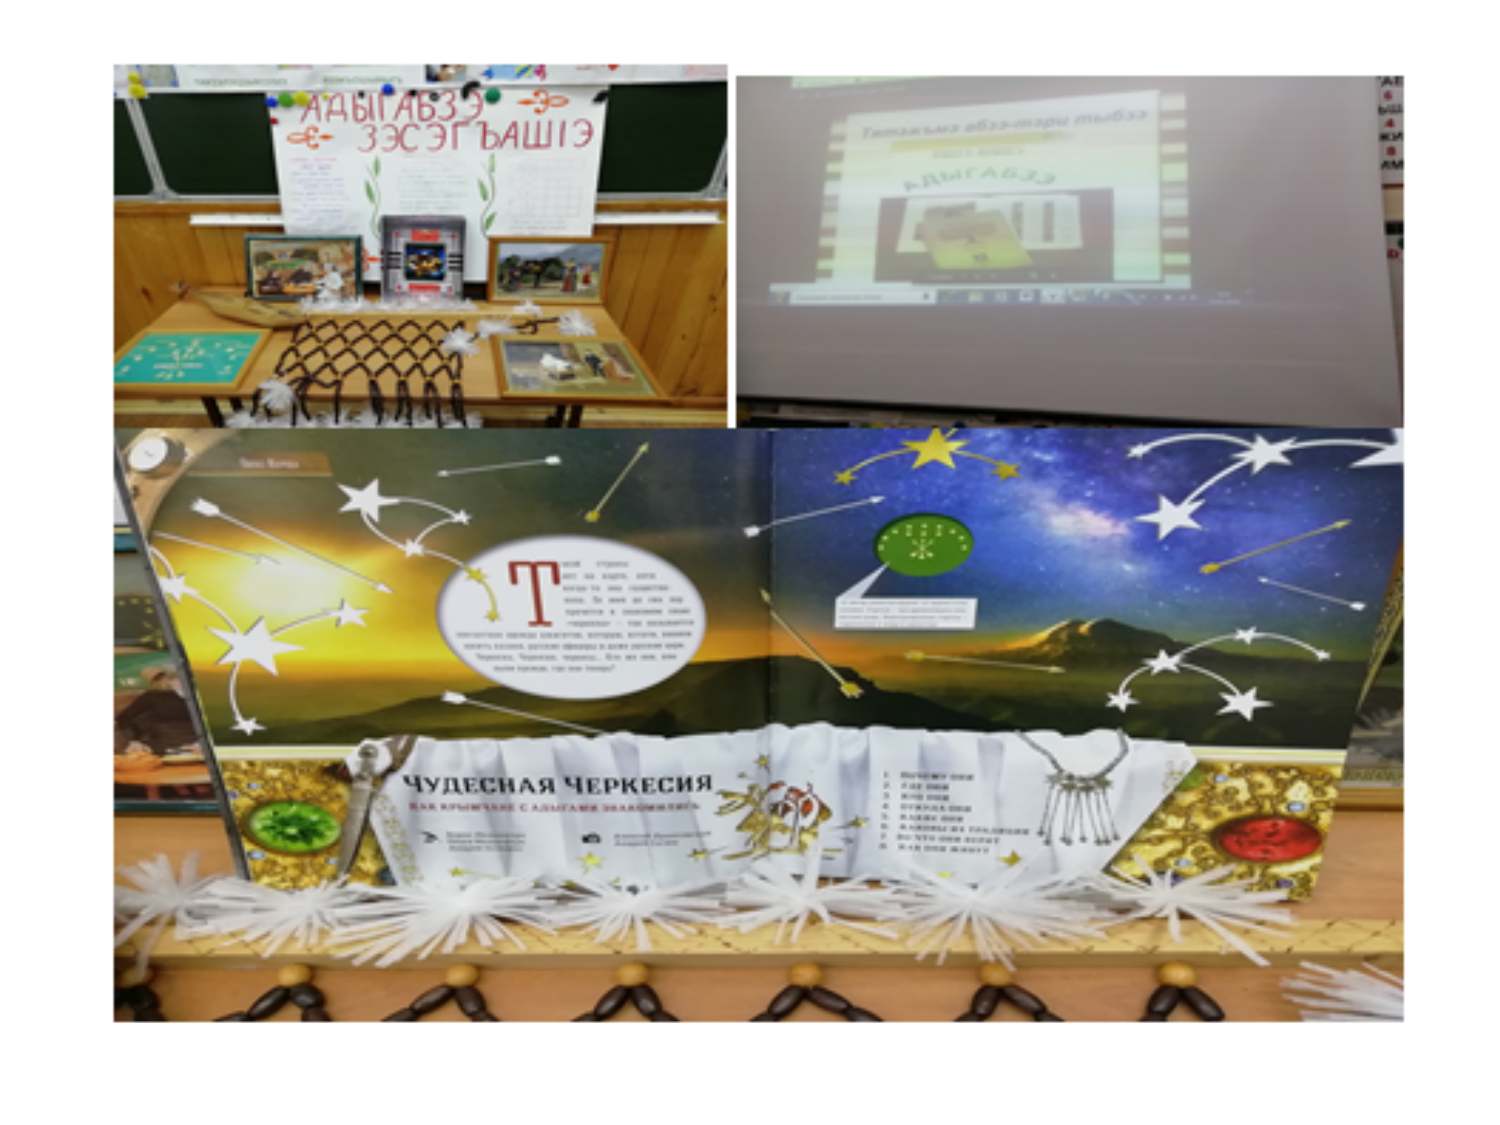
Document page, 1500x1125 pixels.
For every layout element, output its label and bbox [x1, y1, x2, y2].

picture [72, 54, 1436, 1077]
